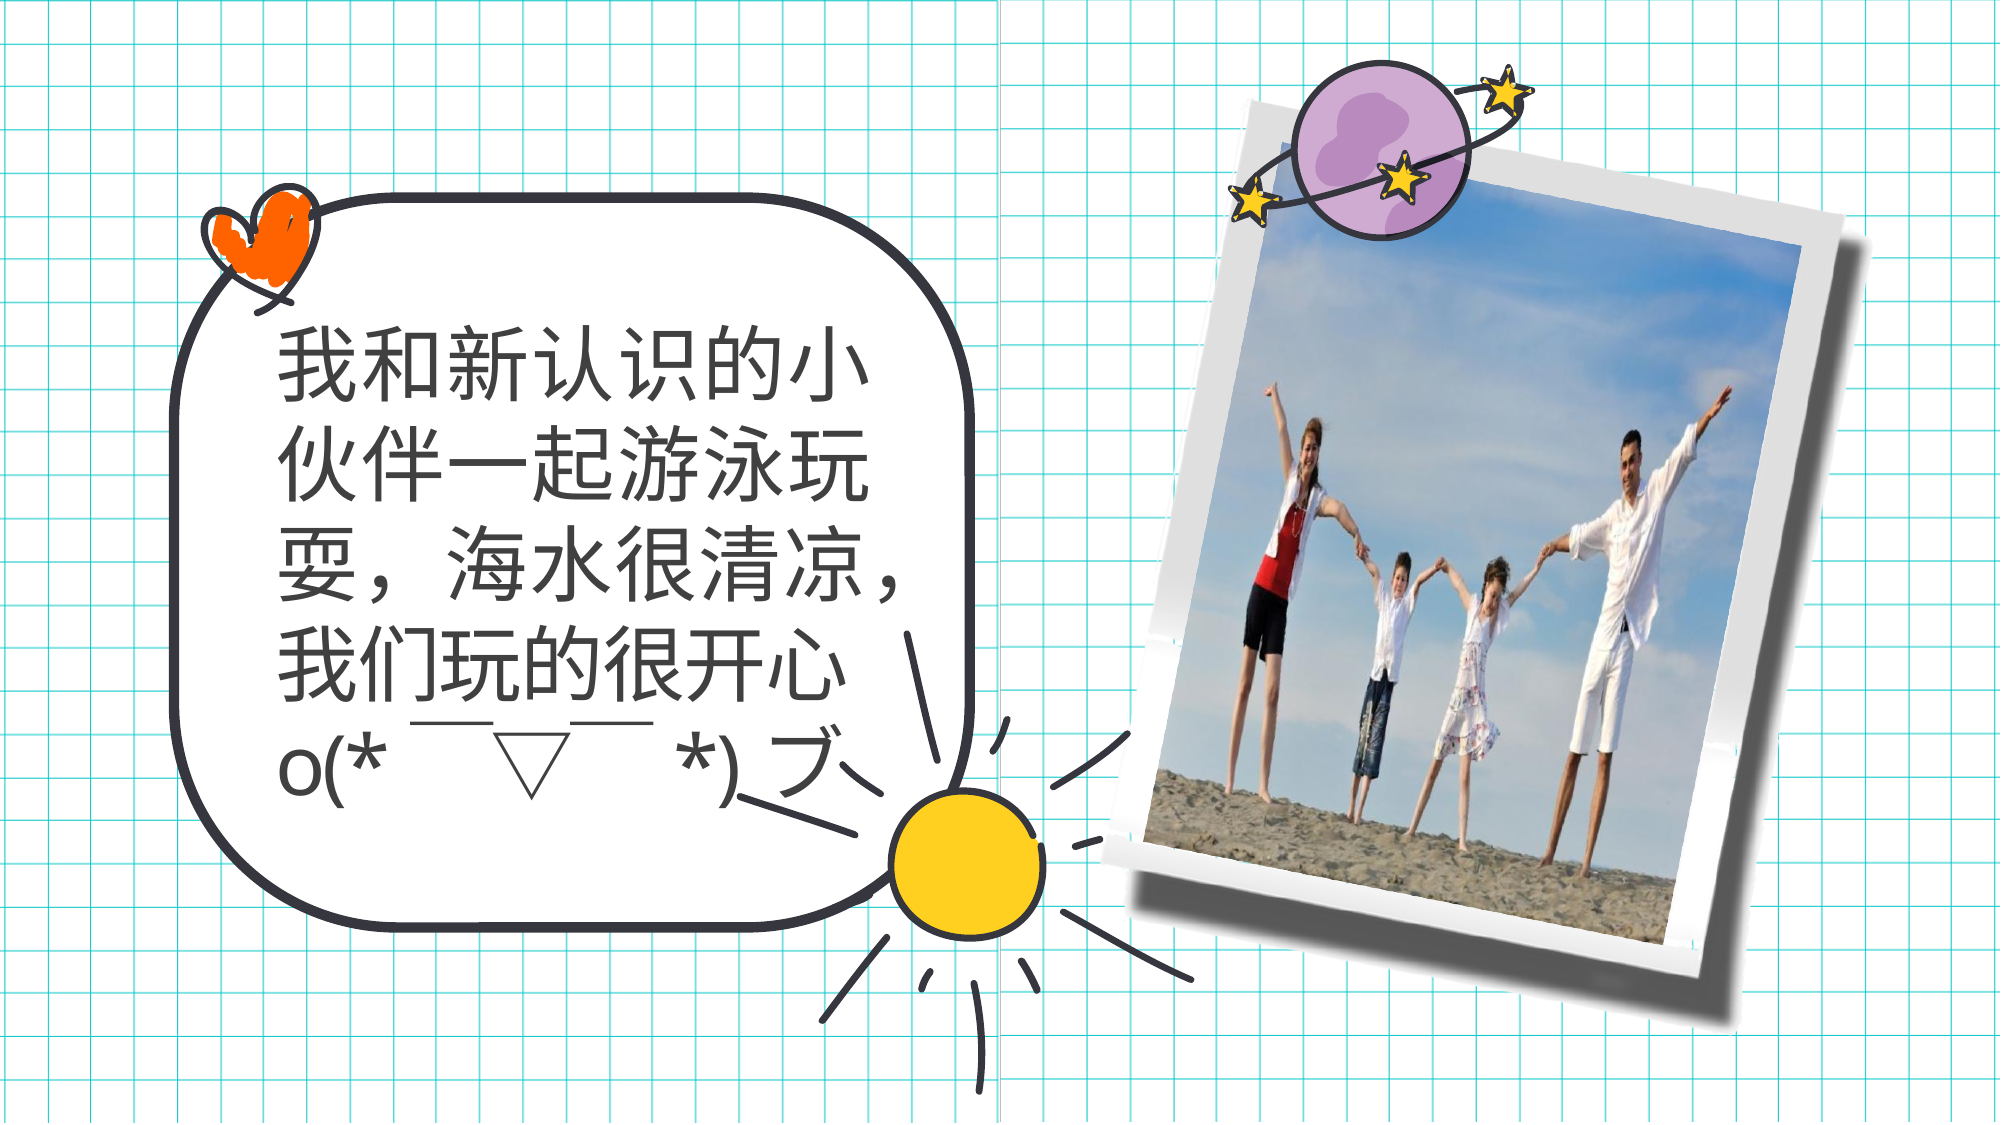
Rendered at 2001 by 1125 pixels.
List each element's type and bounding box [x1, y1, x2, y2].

text_box [1132, 118, 1832, 1007]
picture [0, 0, 2000, 1125]
text_box [173, 197, 970, 928]
